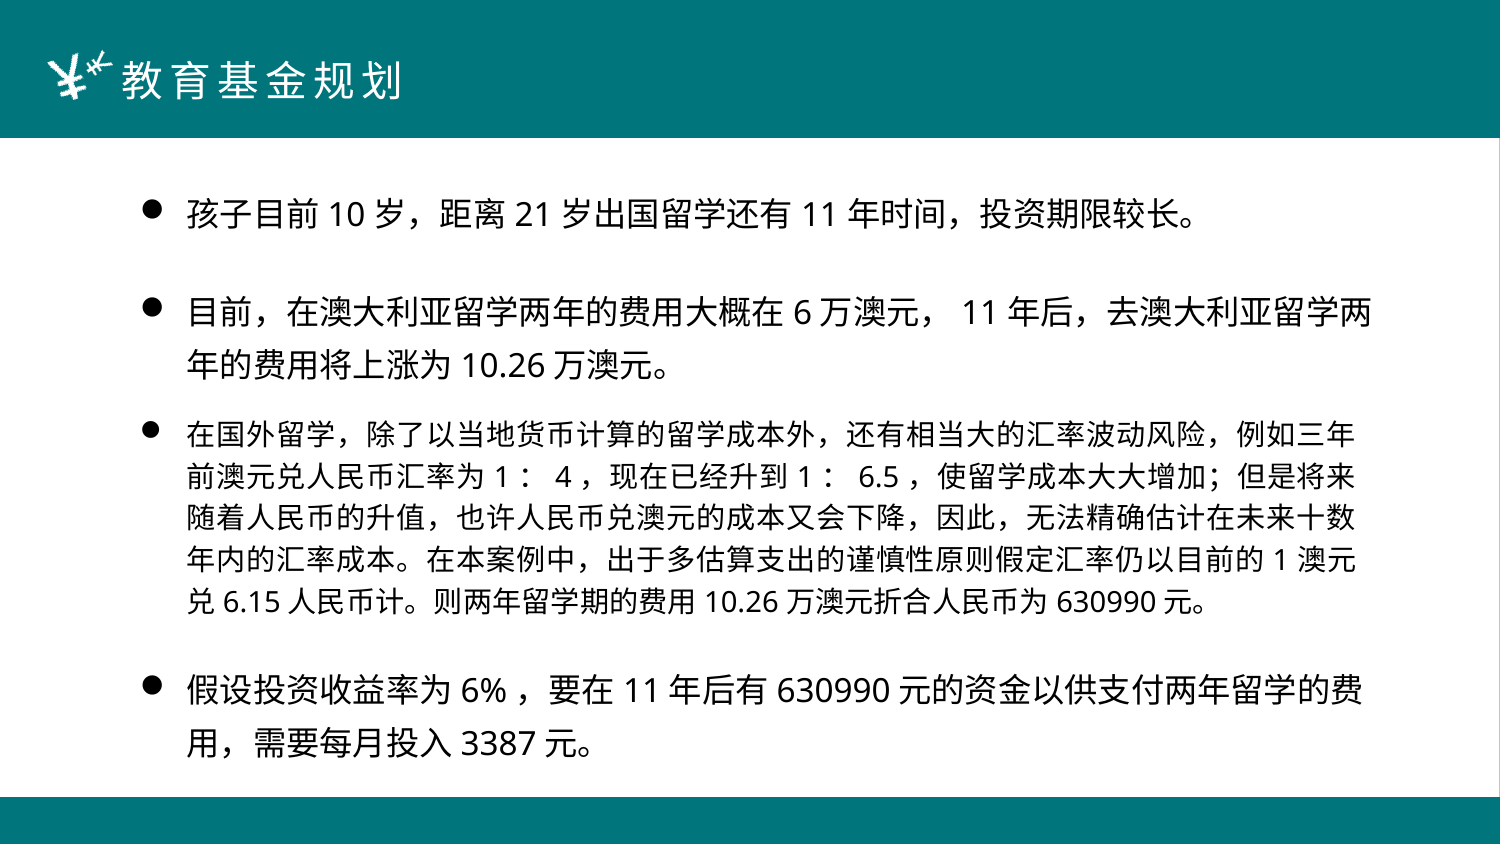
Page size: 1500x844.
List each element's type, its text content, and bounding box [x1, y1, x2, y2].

text_box 在国外留学，除了以当地货币计算的留学成本外，还有相当大的汇率波动风险，例如三年前澳元兑人民币汇率为1：4，现在已经升到1：6.5，使留学成本大大增加；但是将来随着人民币的升值，也许人民币兑澳元的成本又会下降，因此，无法精确估计在未来十数年内的汇率成本。在本案例中，出于多估算支出的谨慎性原则假定汇率仍以目前的1澳元兑6.15人民币计。则两年留学期的费用10.26万澳元折合人民币为630990元。 [124, 402, 1372, 626]
text_box 假设投资收益率为6%，要在11年后有630990元的资金以供支付两年留学的费用，需要每月投入3387元。 [124, 650, 1395, 770]
text_box 孩子目前10岁，距离21岁出国留学还有11年时间，投资期限较长。 [124, 184, 1419, 241]
text_box 目前，在澳大利亚留学两年的费用大概在6万澳元，11年后，去澳大利亚留学两年的费用将上涨为10.26万澳元。 [124, 272, 1395, 392]
